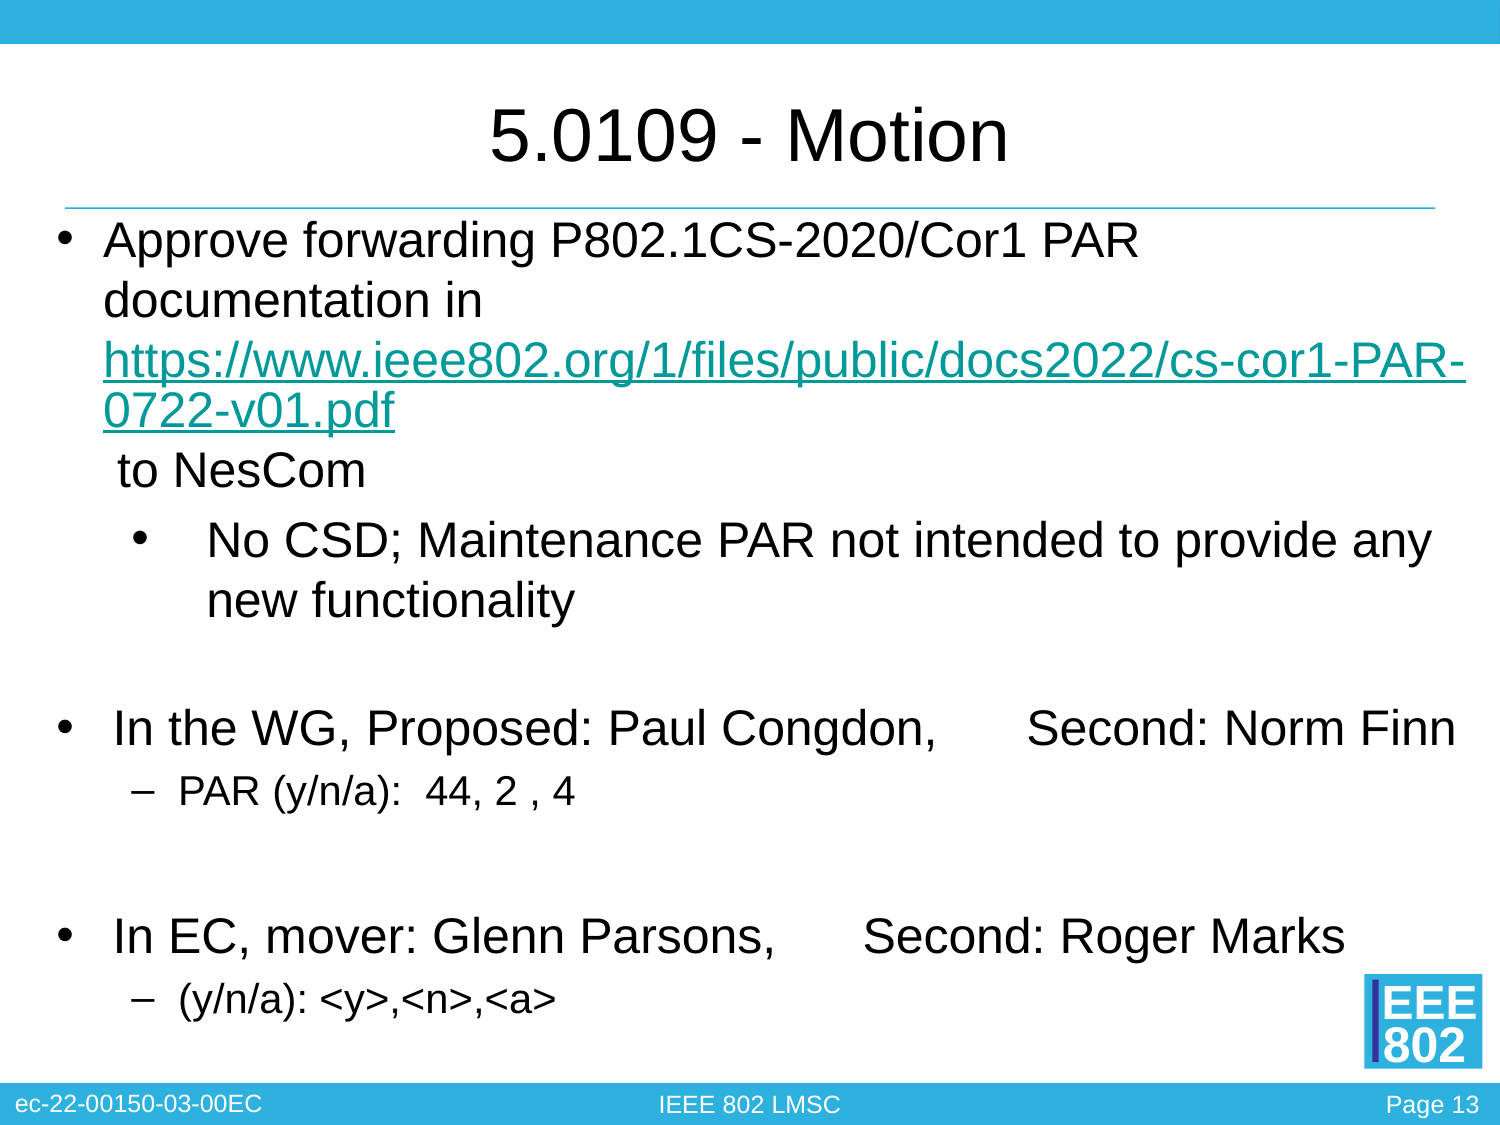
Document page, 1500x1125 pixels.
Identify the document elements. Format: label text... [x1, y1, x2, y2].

list Approve forwarding P802.1CS-2020/Cor1 PAR documentation in https://www.ieee802.org/1/files/public/docs2022/cs-cor1-PAR-0722-v01.pdf to NesCom No CSD; Maintenance PAR not intended to provide any new functionality In the WG, Proposed: Paul Congdon, Second: Norm Finn PAR (y/n/a): 44, 2 , 4 In EC, mover: Glenn Parsons, Second: Roger Marks (y/n/a): <y>,<n>,<a> [41, 200, 1488, 1018]
title 5.0109 - Motion [75, 66, 1425, 197]
